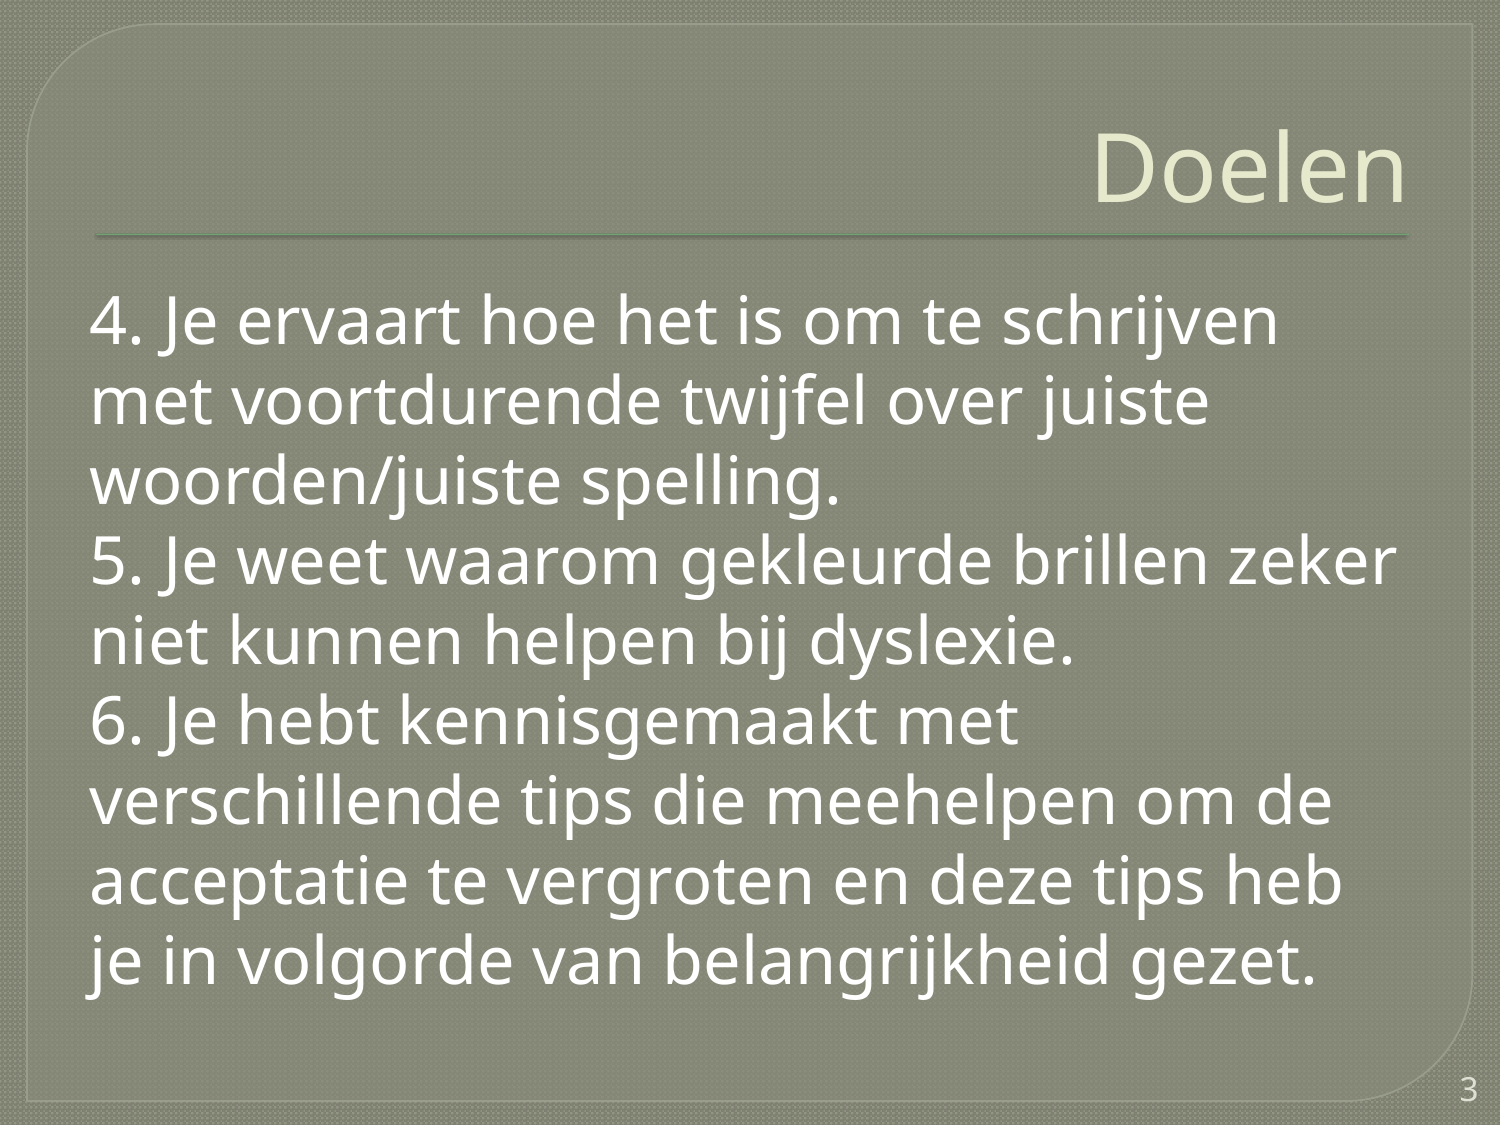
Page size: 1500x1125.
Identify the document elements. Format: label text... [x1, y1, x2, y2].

list 4. Je ervaart hoe het is om te schrijven met voortdurende twijfel over juiste woorden/juiste spelling. 5. Je weet waarom gekleurde brillen zeker niet kunnen helpen bij dyslexie. 6. Je hebt kennisgemaakt met verschillende tips die meehelpen om de acceptatie te vergroten en deze tips heb je in volgorde van belangrijkheid gezet. [75, 270, 1425, 1013]
slide_number 3 [1417, 1068, 1494, 1114]
title Doelen [75, 41, 1425, 230]
